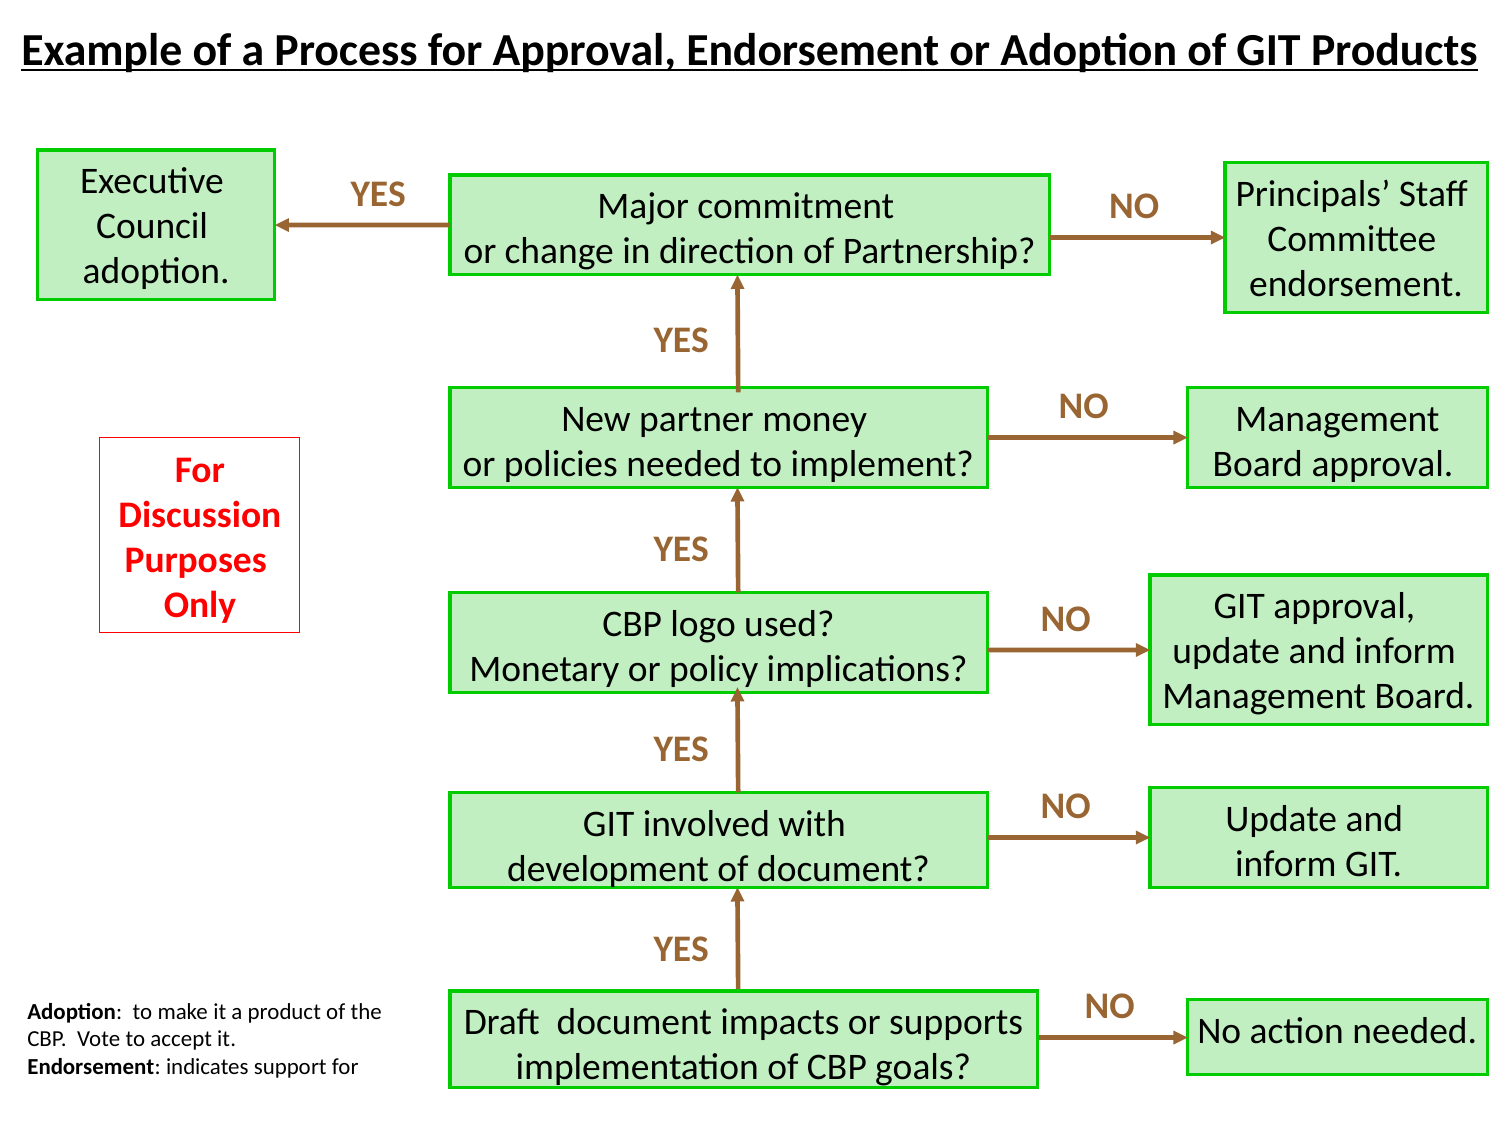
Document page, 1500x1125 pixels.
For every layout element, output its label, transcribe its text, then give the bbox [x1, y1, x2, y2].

text_box Update and inform GIT. [1149, 787, 1488, 888]
text_box Principals’ Staff Committee endorsement. [1224, 162, 1488, 313]
text_box For Discussion Purposes Only [99, 437, 300, 633]
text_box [612, 274, 751, 393]
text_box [987, 374, 1188, 438]
text_box Draft document impacts or supports implementation of CBP goals? [449, 991, 1038, 1088]
text_box GIT involved with development of document? [449, 792, 988, 888]
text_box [612, 487, 751, 593]
text_box CBP logo used? Monetary or policy implications? [449, 592, 988, 693]
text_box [987, 774, 1151, 838]
text_box GIT approval, update and inform Management Board. [1149, 574, 1488, 725]
text_box No action needed. [1187, 999, 1488, 1075]
text_box Example of a Process for Approval, Endorsement or Adoption of GIT Products [0, 12, 1500, 83]
text_box Executive Council adoption. [37, 149, 275, 300]
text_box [1037, 974, 1188, 1038]
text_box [987, 587, 1151, 651]
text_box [1049, 174, 1226, 238]
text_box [612, 887, 751, 993]
text_box New partner money or policies needed to implement? [449, 387, 988, 488]
text_box Major commitment or change in direction of Partnership? [449, 174, 1050, 275]
text_box Management Board approval. [1187, 387, 1488, 488]
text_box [612, 687, 751, 793]
text_box Adoption: to make it a product of the CBP. Vote to accept it. Endorsement: indicates support for [12, 989, 413, 1087]
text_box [274, 162, 451, 226]
